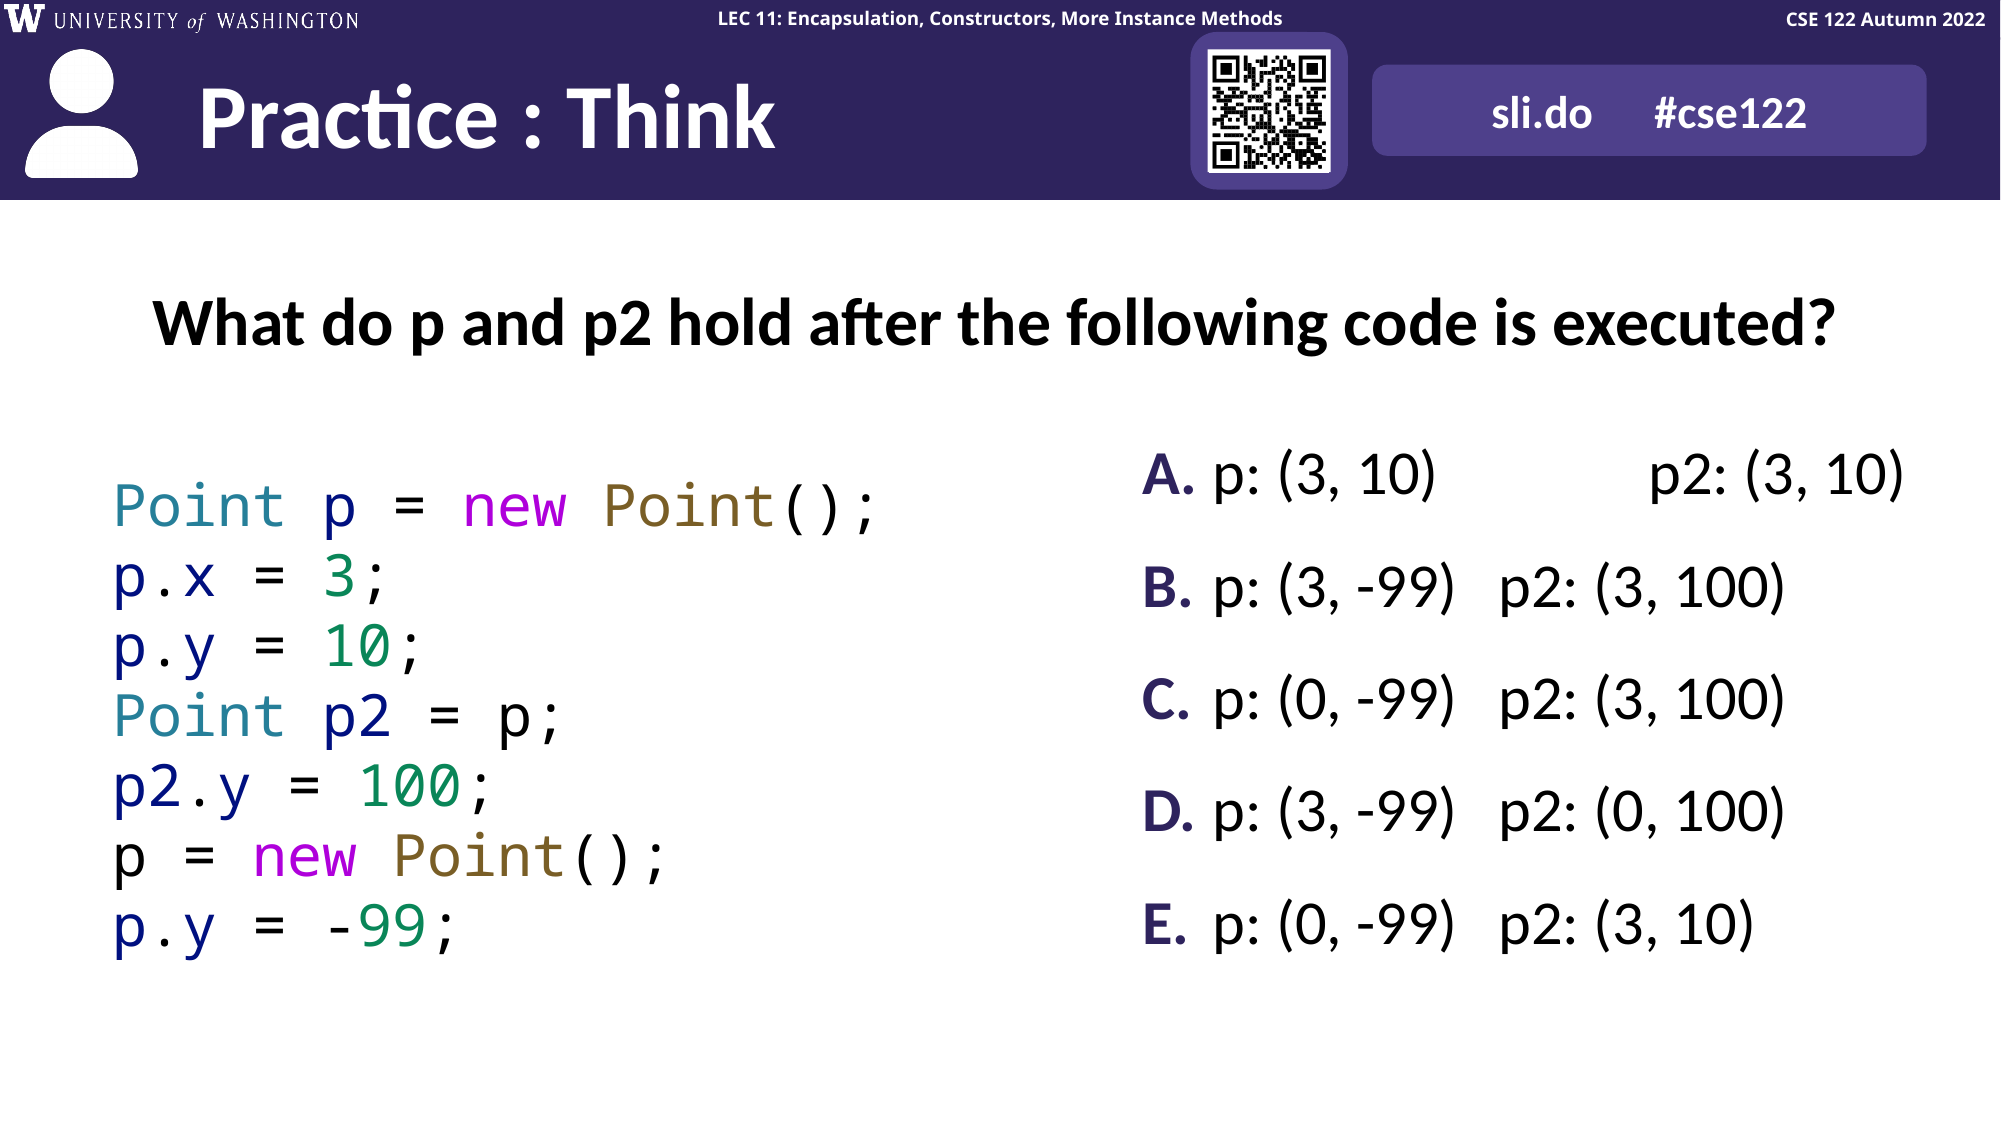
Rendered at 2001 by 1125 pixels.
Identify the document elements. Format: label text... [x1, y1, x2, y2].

text_box Point p = new Point(); p.x = 3; p.y = 10; Point p2 = p; p2.y = 100; p = new Point(); p.y = -99; [98, 460, 936, 966]
text_box p: (3, 10) p2: (3, 10) p: (3, -99) p2: (3, 100) p: (0, -99) p2: (3, 100) p: (3, -99) p2: (0, 100) p: (0, -99) p2: (3, 10) [1127, 387, 1939, 964]
picture [1209, 52, 1329, 173]
picture [4, 4, 358, 33]
title What do p and p2 hold after the following code is executed? [137, 261, 1863, 387]
picture [25, 49, 138, 178]
